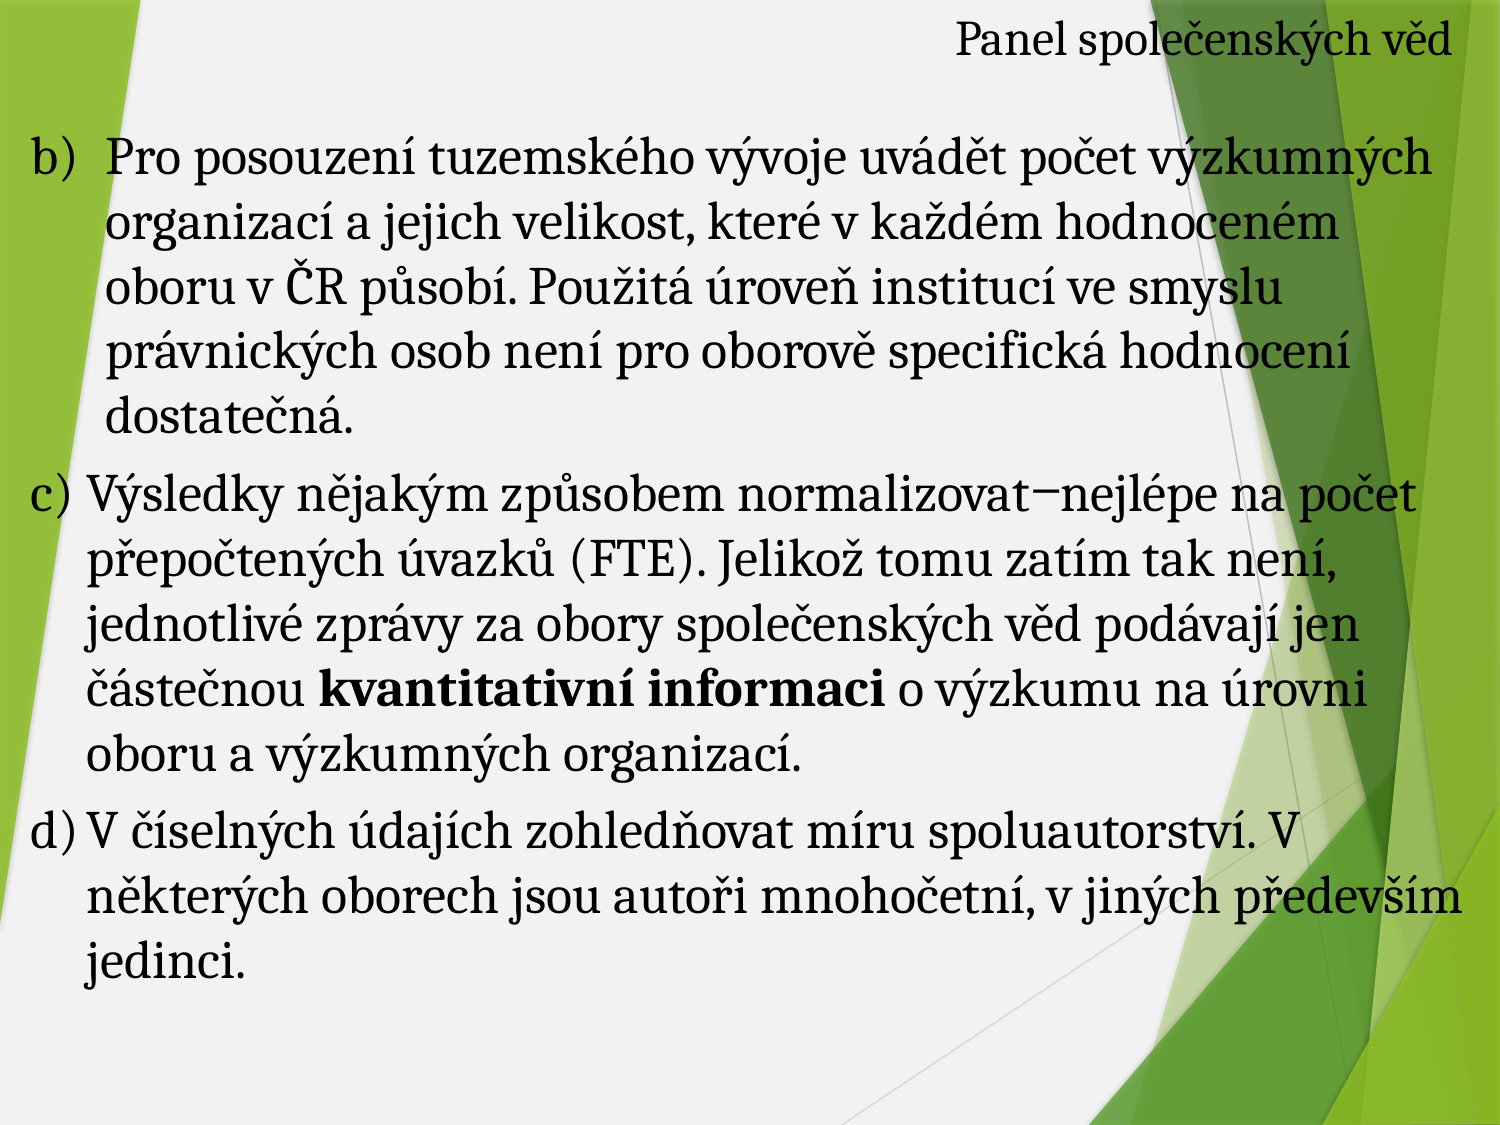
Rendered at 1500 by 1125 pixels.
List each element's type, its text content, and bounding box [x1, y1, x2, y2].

subtitle Pro posouzení tuzemského vývoje uvádět počet výzkumných organizací a jejich velikost, které v každém hodnoceném oboru v ČR působí. Použitá úroveň institucí ve smyslu právnických osob není pro oborově specifická hodnocení dostatečná. Výsledky nějakým způsobem normalizovat‒nejlépe na počet přepočtených úvazků (FTE). Jelikož tomu zatím tak není, jednotlivé zprávy za obory společenských věd podávají jen částečnou kvantitativní informaci o výzkumu na úrovni oboru a výzkumných organizací. V číselných údajích zohledňovat míru spoluautorství. V některých oborech jsou autoři mnohočetní, v jiných především jedinci. [15, 112, 1493, 1071]
text_box Panel společenských věd [915, 0, 1494, 74]
